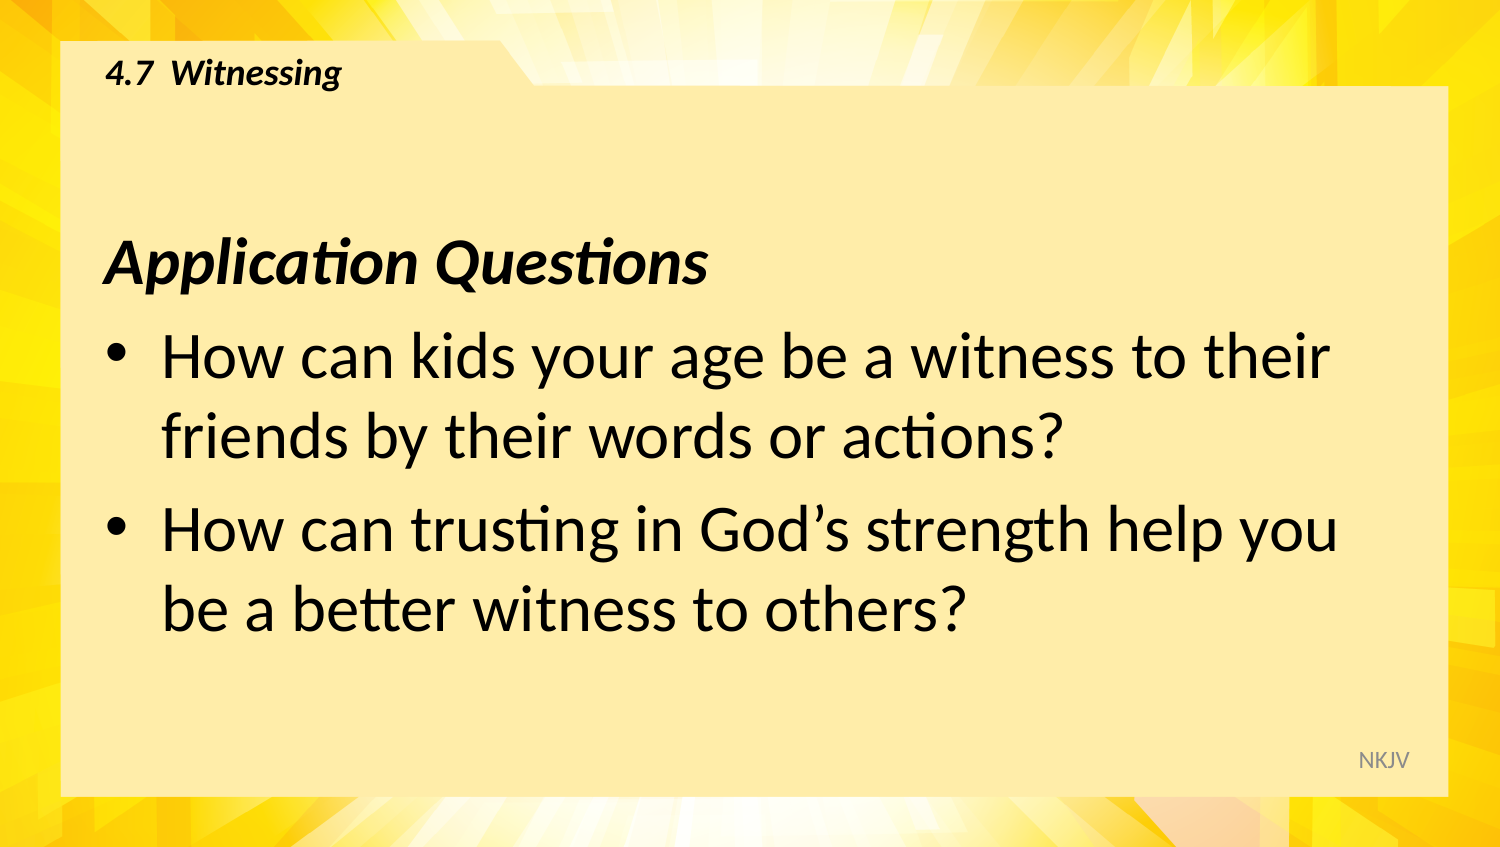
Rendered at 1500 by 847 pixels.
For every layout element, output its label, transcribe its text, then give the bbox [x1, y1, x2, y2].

picture [0, 0, 1500, 847]
list Application Questions How can kids your age be a witness to their friends by their words or actions? How can trusting in God’s strength help you be a better witness to others? [89, 141, 1403, 722]
title 4.7 Witnessing [89, 33, 1420, 108]
footer NKJV [950, 736, 1425, 782]
